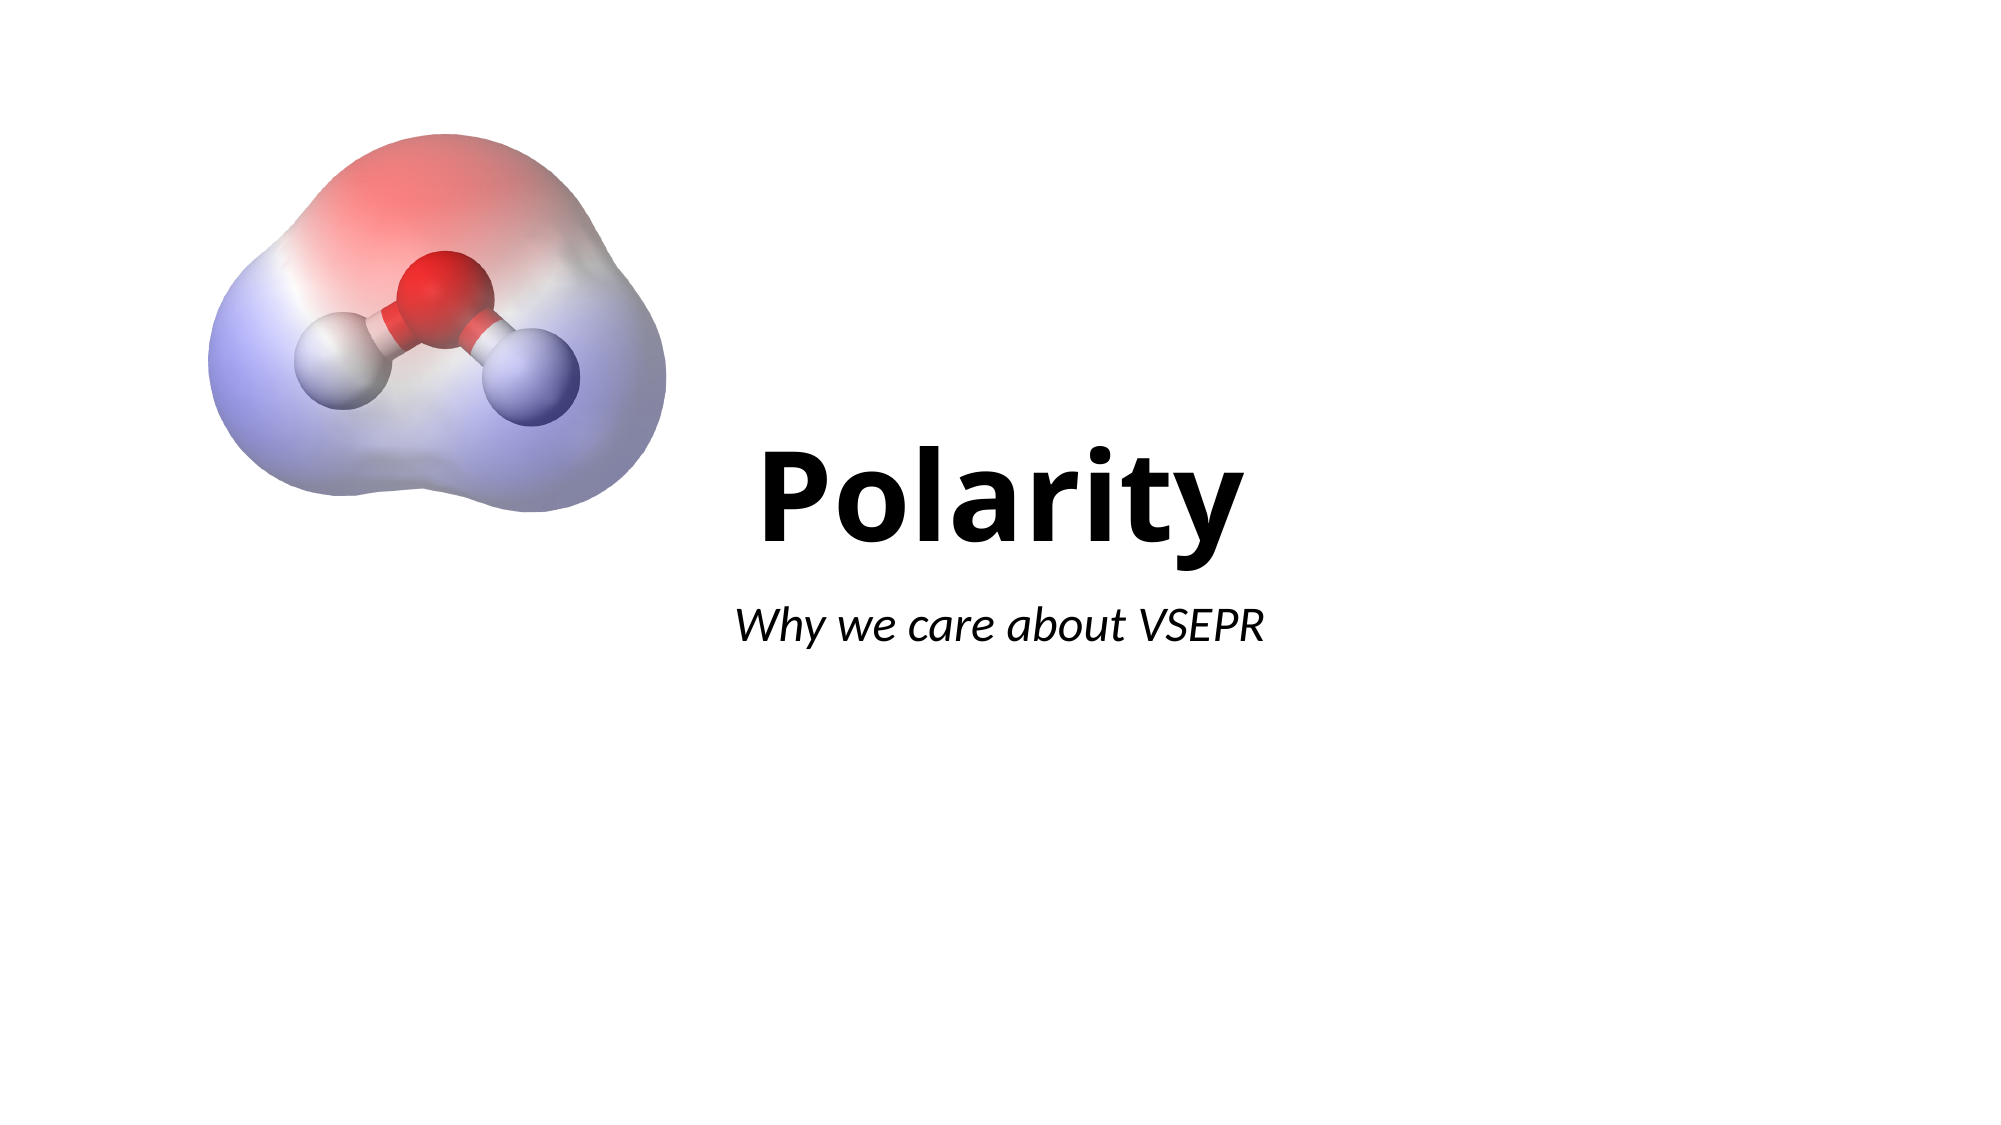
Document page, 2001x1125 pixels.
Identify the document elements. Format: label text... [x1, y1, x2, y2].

picture [185, 111, 689, 535]
title Polarity [249, 184, 1750, 576]
subtitle Why we care about VSEPR [249, 590, 1750, 863]
